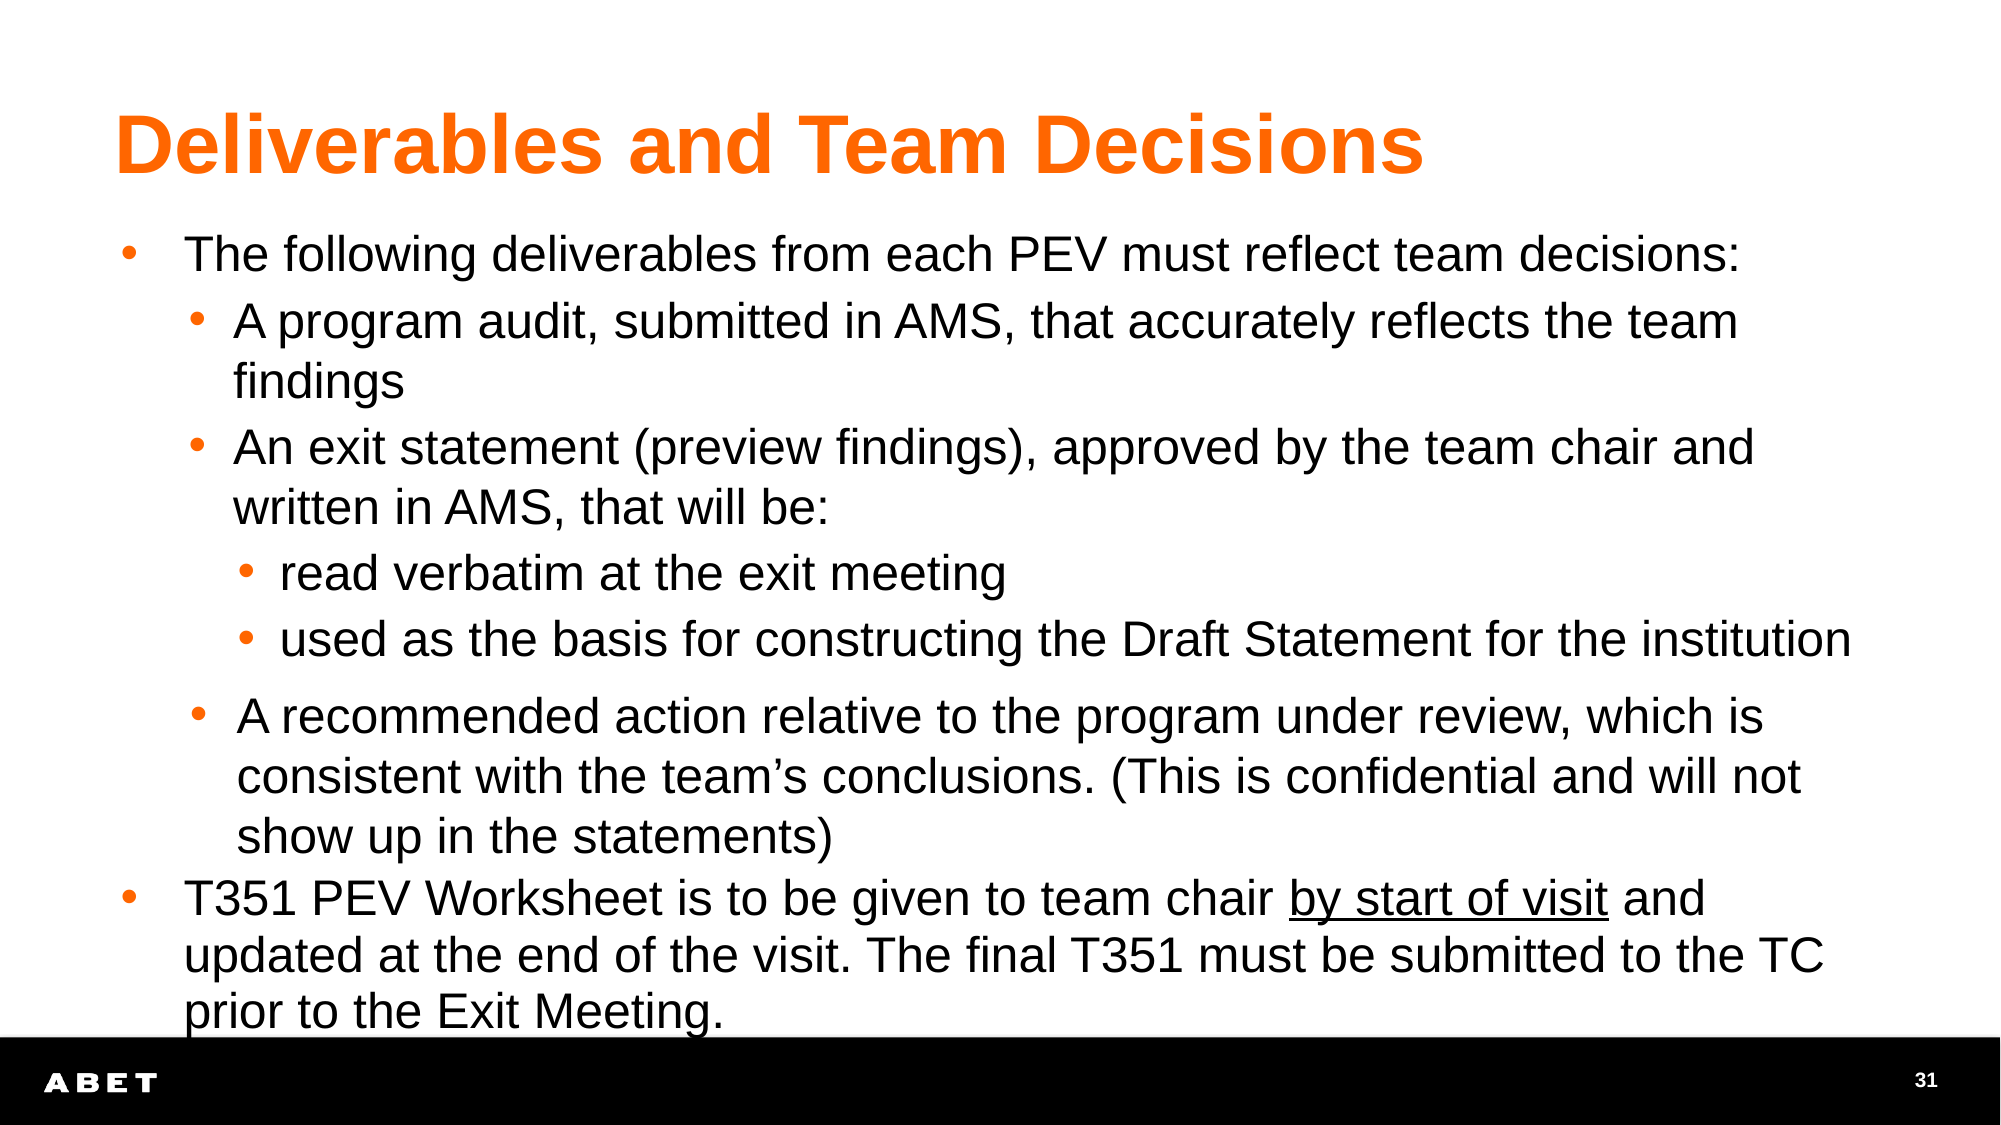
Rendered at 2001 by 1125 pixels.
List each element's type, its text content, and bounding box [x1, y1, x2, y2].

list The following deliverables from each PEV must reflect team decisions: A program audit, submitted in AMS, that accurately reflects the team findings An exit statement (preview findings), approved by the team chair and written in AMS, that will be: read verbatim at the exit meeting used as the basis for constructing the Draft Statement for the institution A recommended action relative to the program under review, which is consistent with the team’s conclusions. (This is confidential and will not show up in the statements) T351 PEV Worksheet is to be given to team chair by start of visit and updated at the end of the visit. The final T351 must be submitted to the TC prior to the Exit Meeting. [99, 214, 1900, 973]
picture [16, 1052, 184, 1113]
title Deliverables and Team Decisions [99, 82, 1900, 213]
